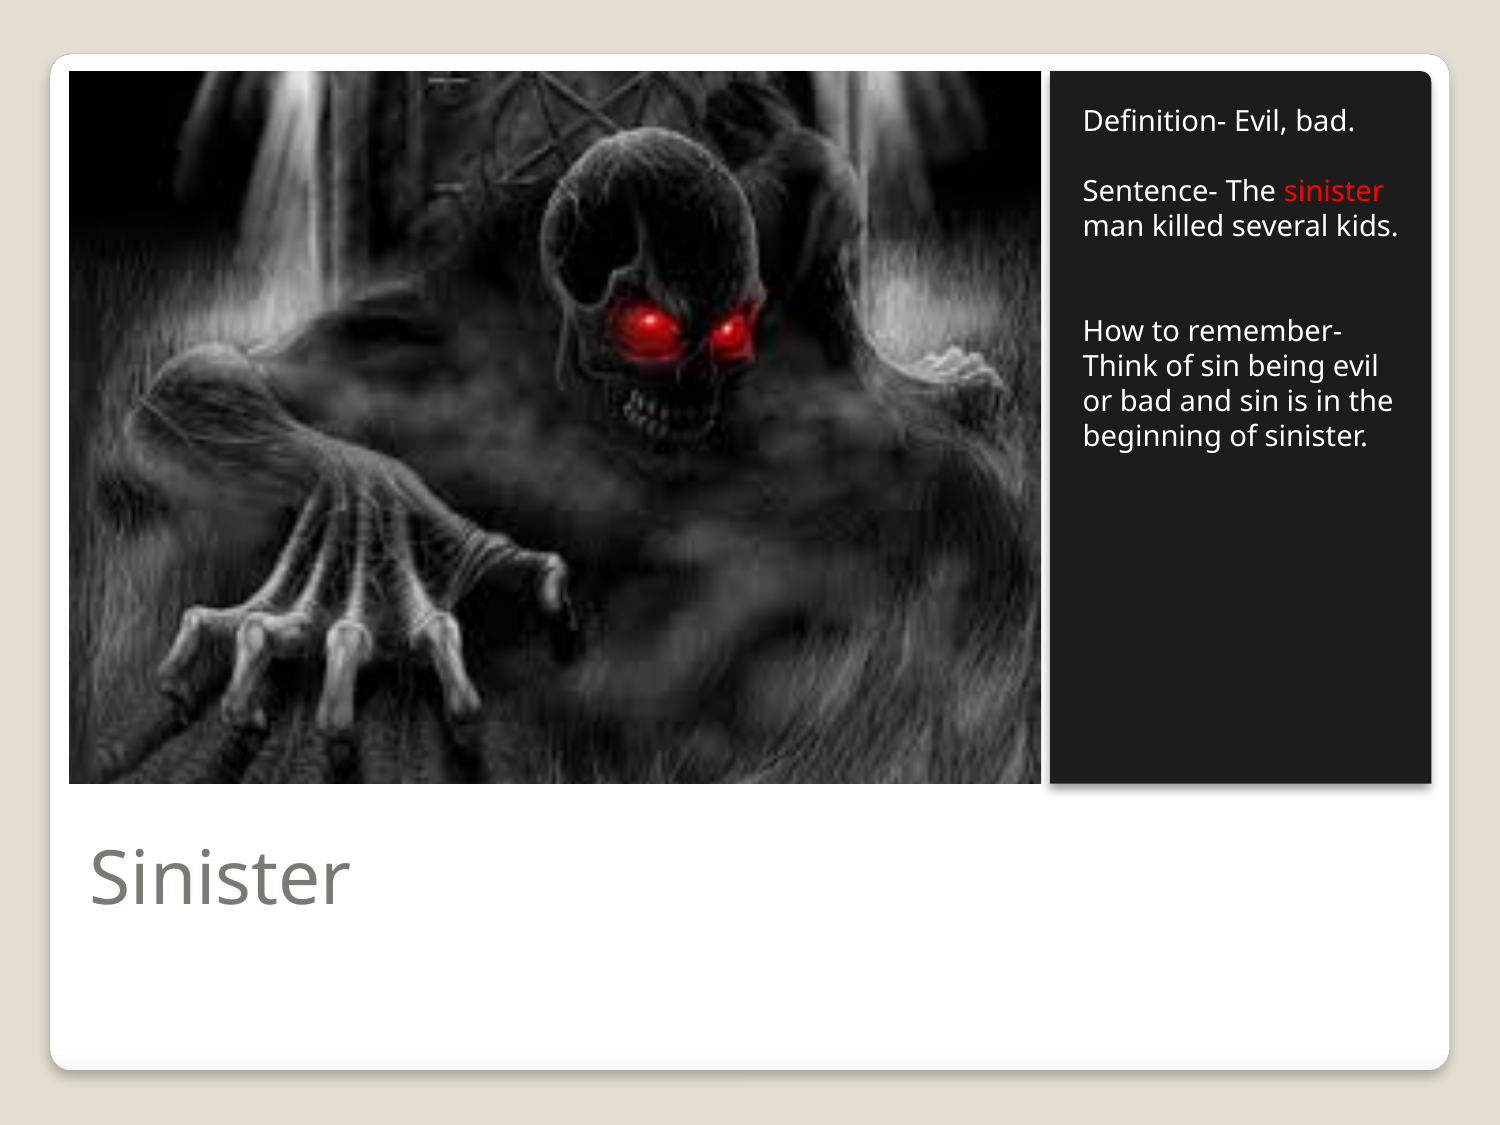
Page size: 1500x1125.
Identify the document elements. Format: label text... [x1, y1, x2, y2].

picture [68, 71, 1042, 785]
title Sinister [75, 822, 1425, 995]
list Definition- Evil, bad. Sentence- The sinister man killed several kids. How to remember- Think of sin being evil or bad and sin is in the beginning of sinister. [1060, 87, 1428, 779]
